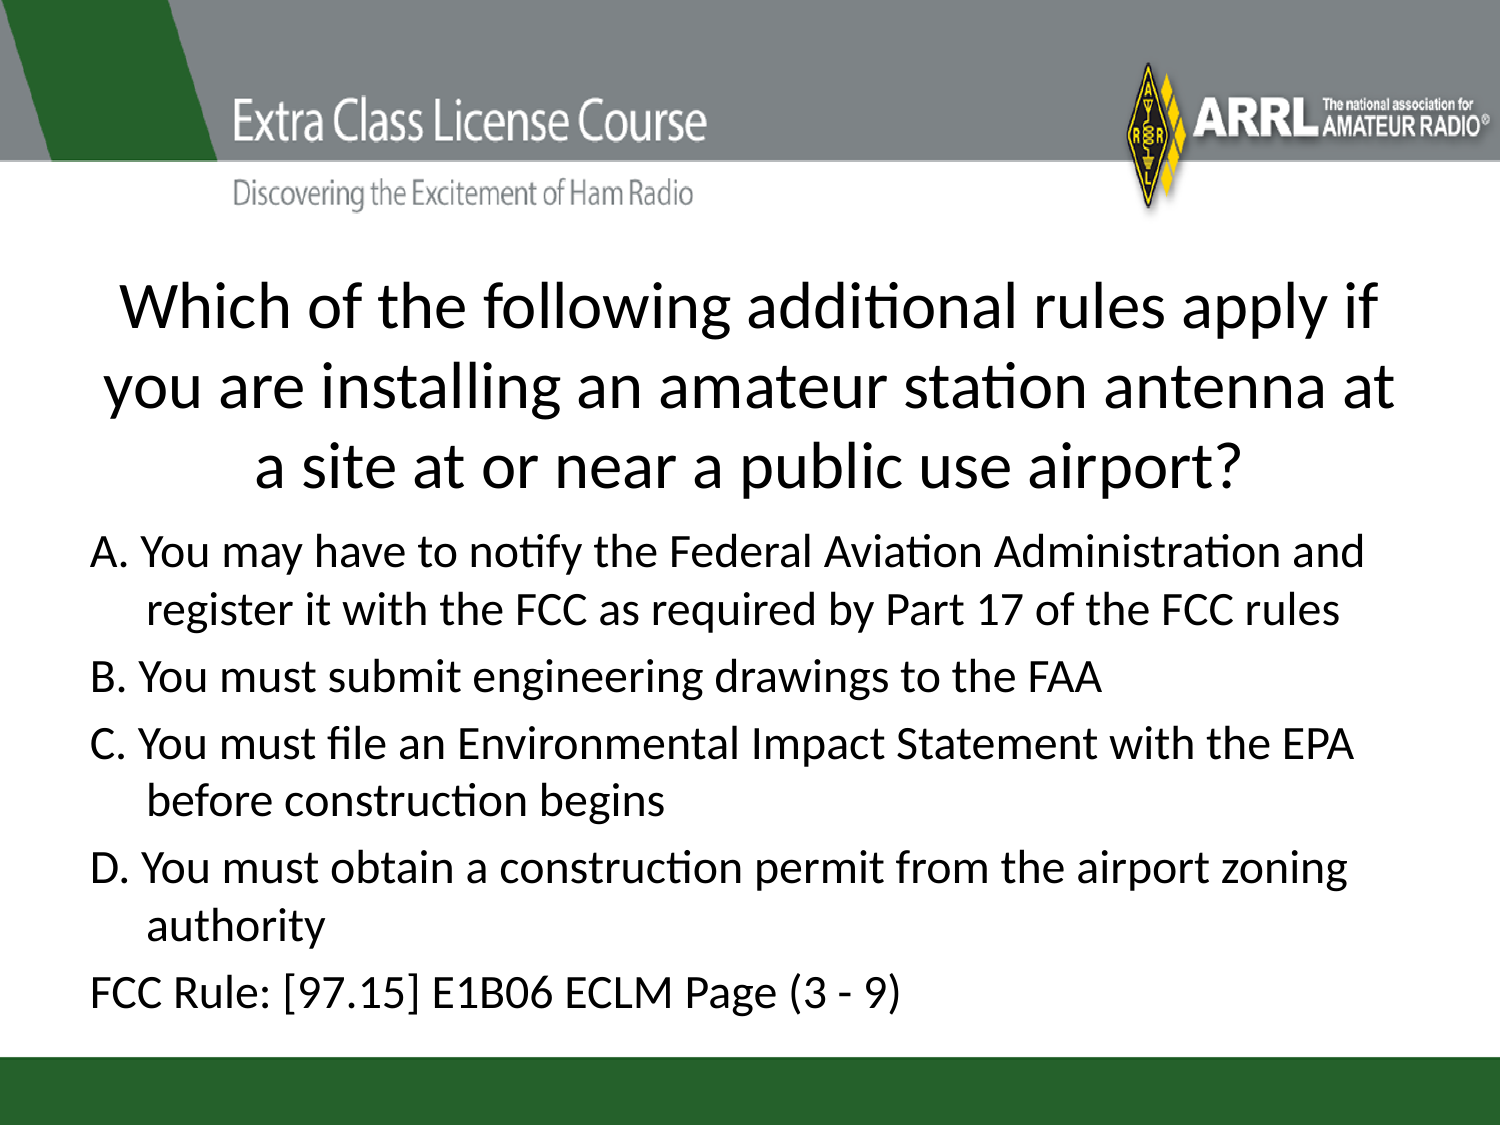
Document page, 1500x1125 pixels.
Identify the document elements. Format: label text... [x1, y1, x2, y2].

list A. You may have to notify the Federal Aviation Administration and register it with the FCC as required by Part 17 of the FCC rules B. You must submit engineering drawings to the FAA C. You must file an Environmental Impact Statement with the EPA before construction begins D. You must obtain a construction permit from the airport zoning authority FCC Rule: [97.15] E1B06 ECLM Page (3 - 9) [75, 512, 1425, 1030]
picture [0, 0, 1500, 1125]
title Which of the following additional rules apply if you are installing an amateur station antenna at a site at or near a public use airport? [75, 254, 1425, 443]
